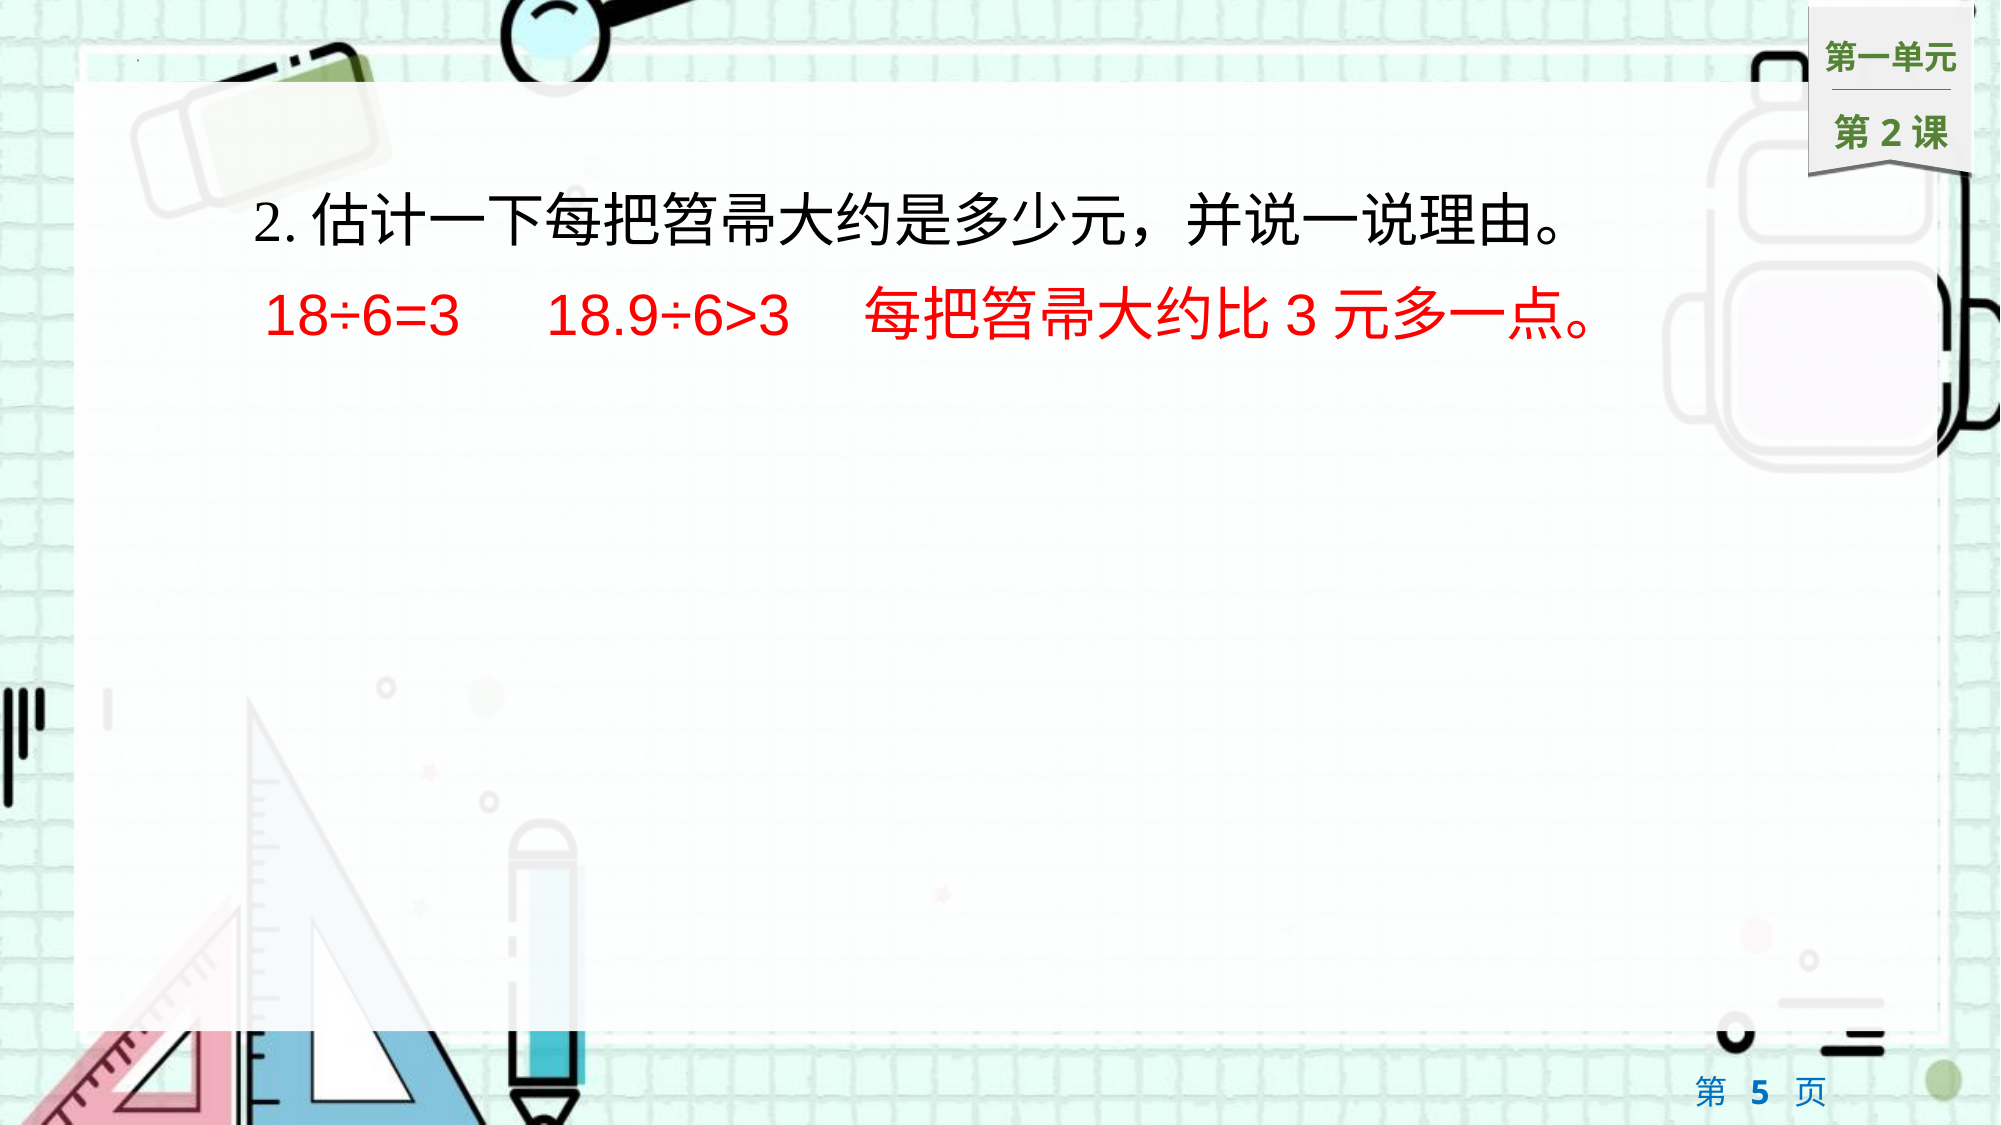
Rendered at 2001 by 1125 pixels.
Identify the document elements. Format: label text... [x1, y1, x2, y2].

list 2.估计一下每把笤帚大约是多少元，并说一说理由。 [121, 140, 1844, 1043]
list 18÷6=3 18.9÷6>3 每把笤帚大约比3元多一点。 [249, 234, 1797, 340]
picture [0, 0, 2000, 1125]
picture [1938, 168, 1971, 176]
